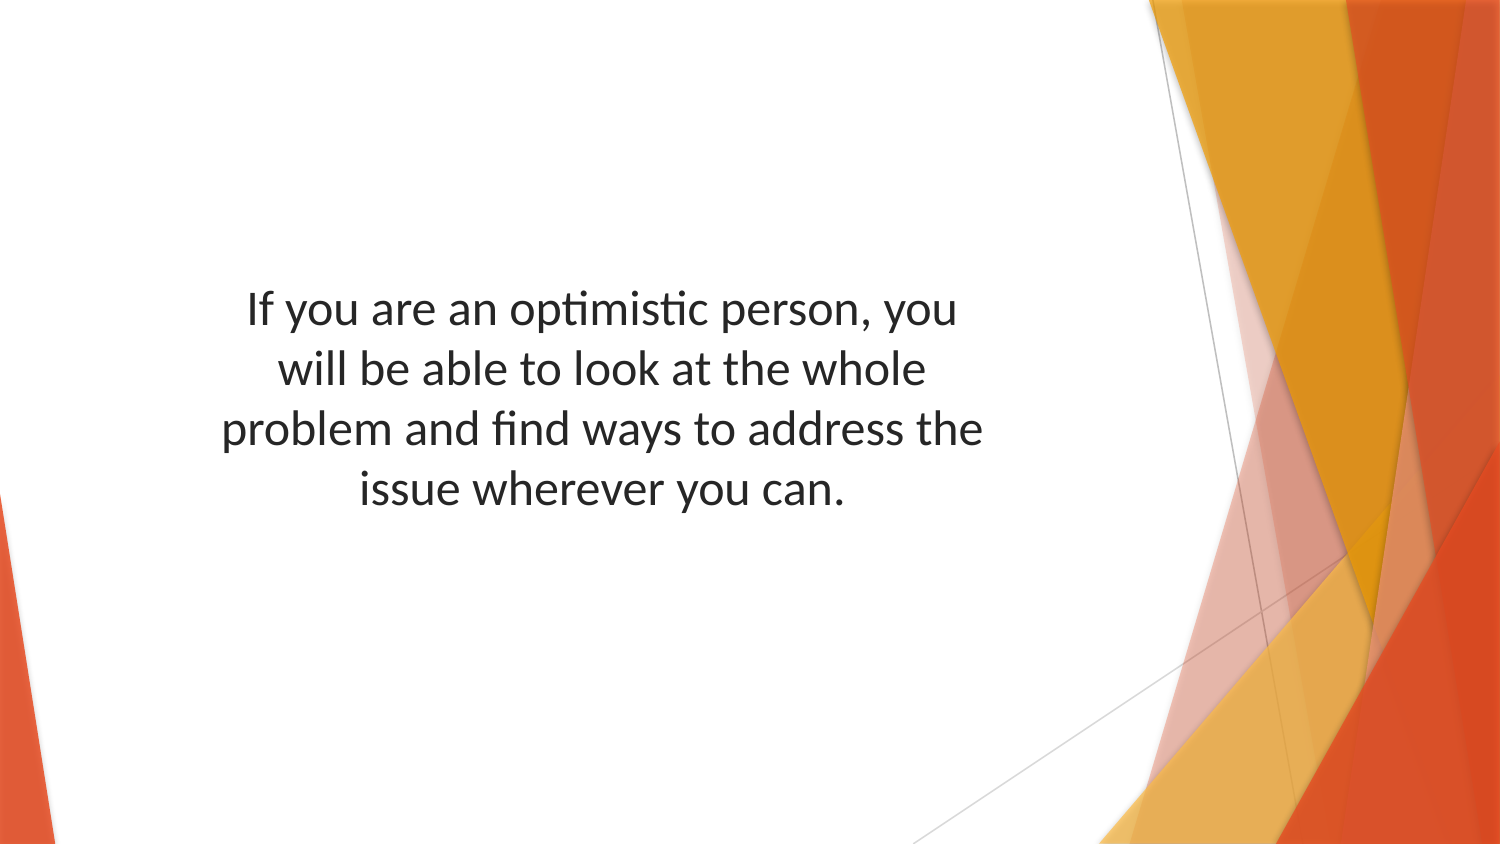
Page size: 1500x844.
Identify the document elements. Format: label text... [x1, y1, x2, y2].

list If you are an optimistic person, you will be able to look at the whole problem and find ways to address the issue wherever you can. [194, 268, 1010, 505]
